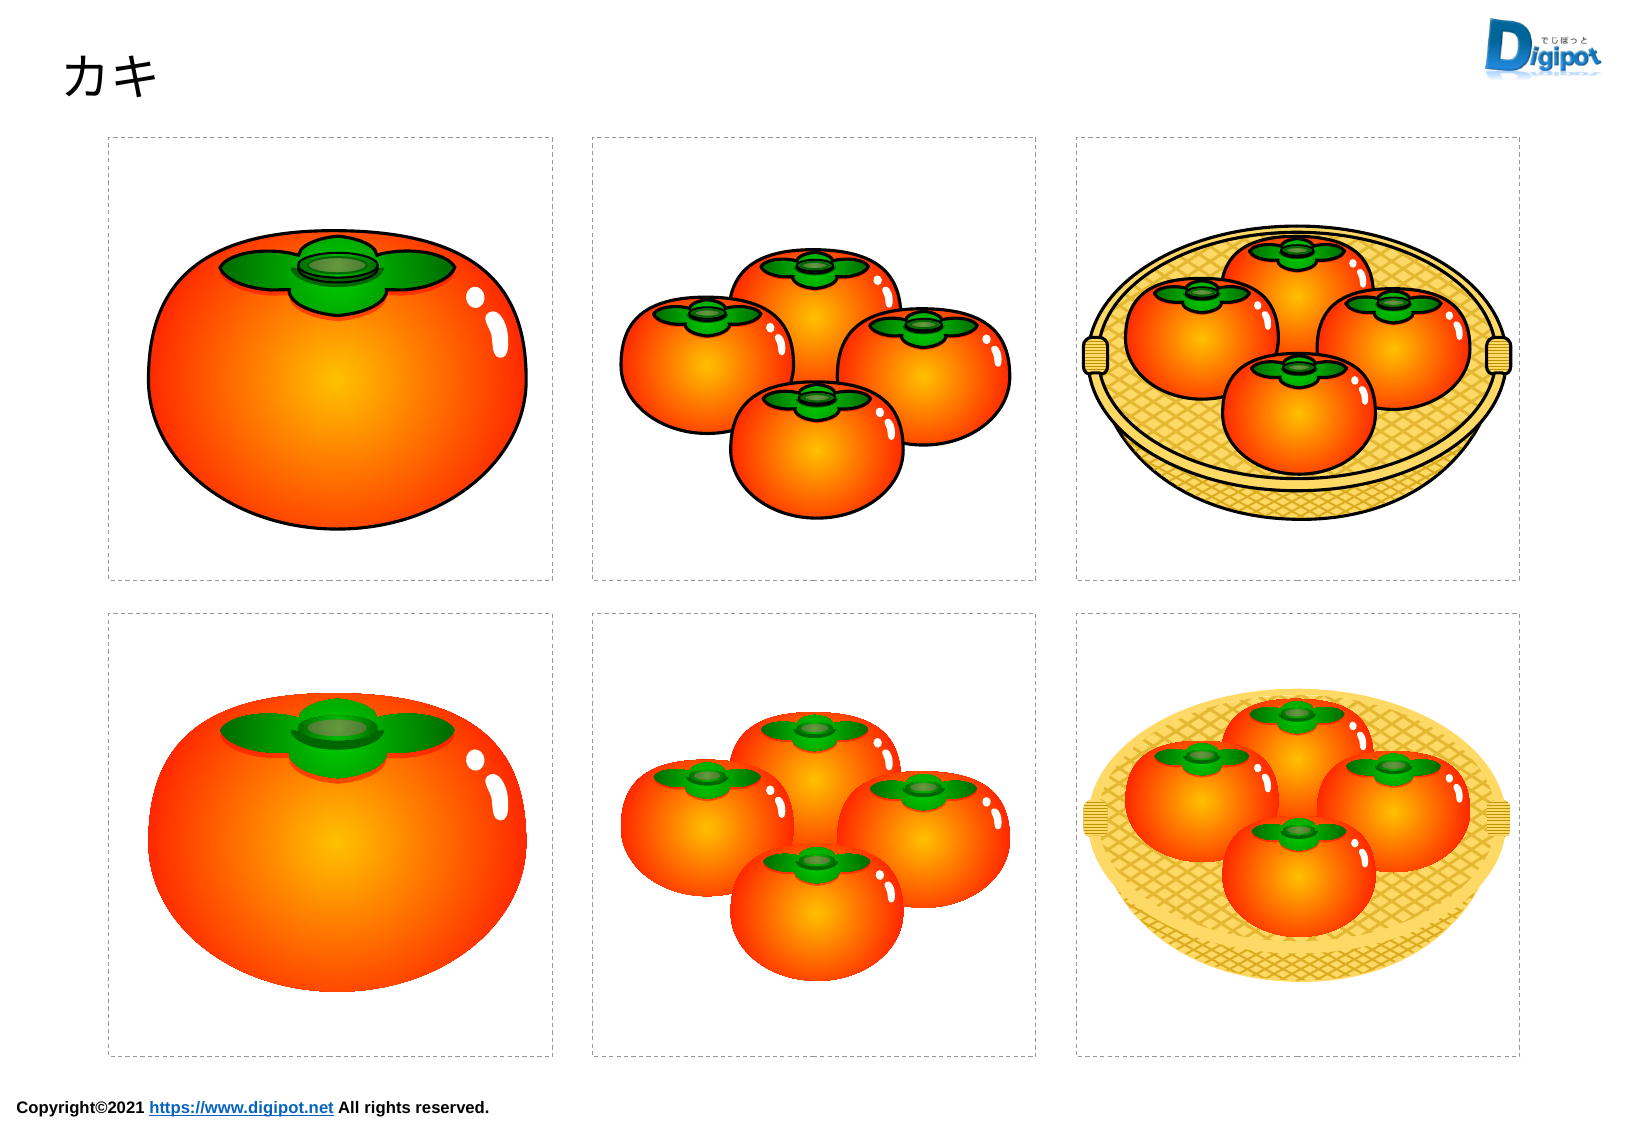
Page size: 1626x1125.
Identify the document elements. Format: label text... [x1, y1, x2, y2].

picture [1485, 18, 1602, 82]
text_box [1083, 688, 1511, 983]
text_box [148, 230, 527, 530]
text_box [148, 693, 527, 992]
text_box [1083, 226, 1511, 520]
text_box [620, 712, 1010, 981]
text_box カキ [46, 38, 176, 113]
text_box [620, 249, 1010, 519]
